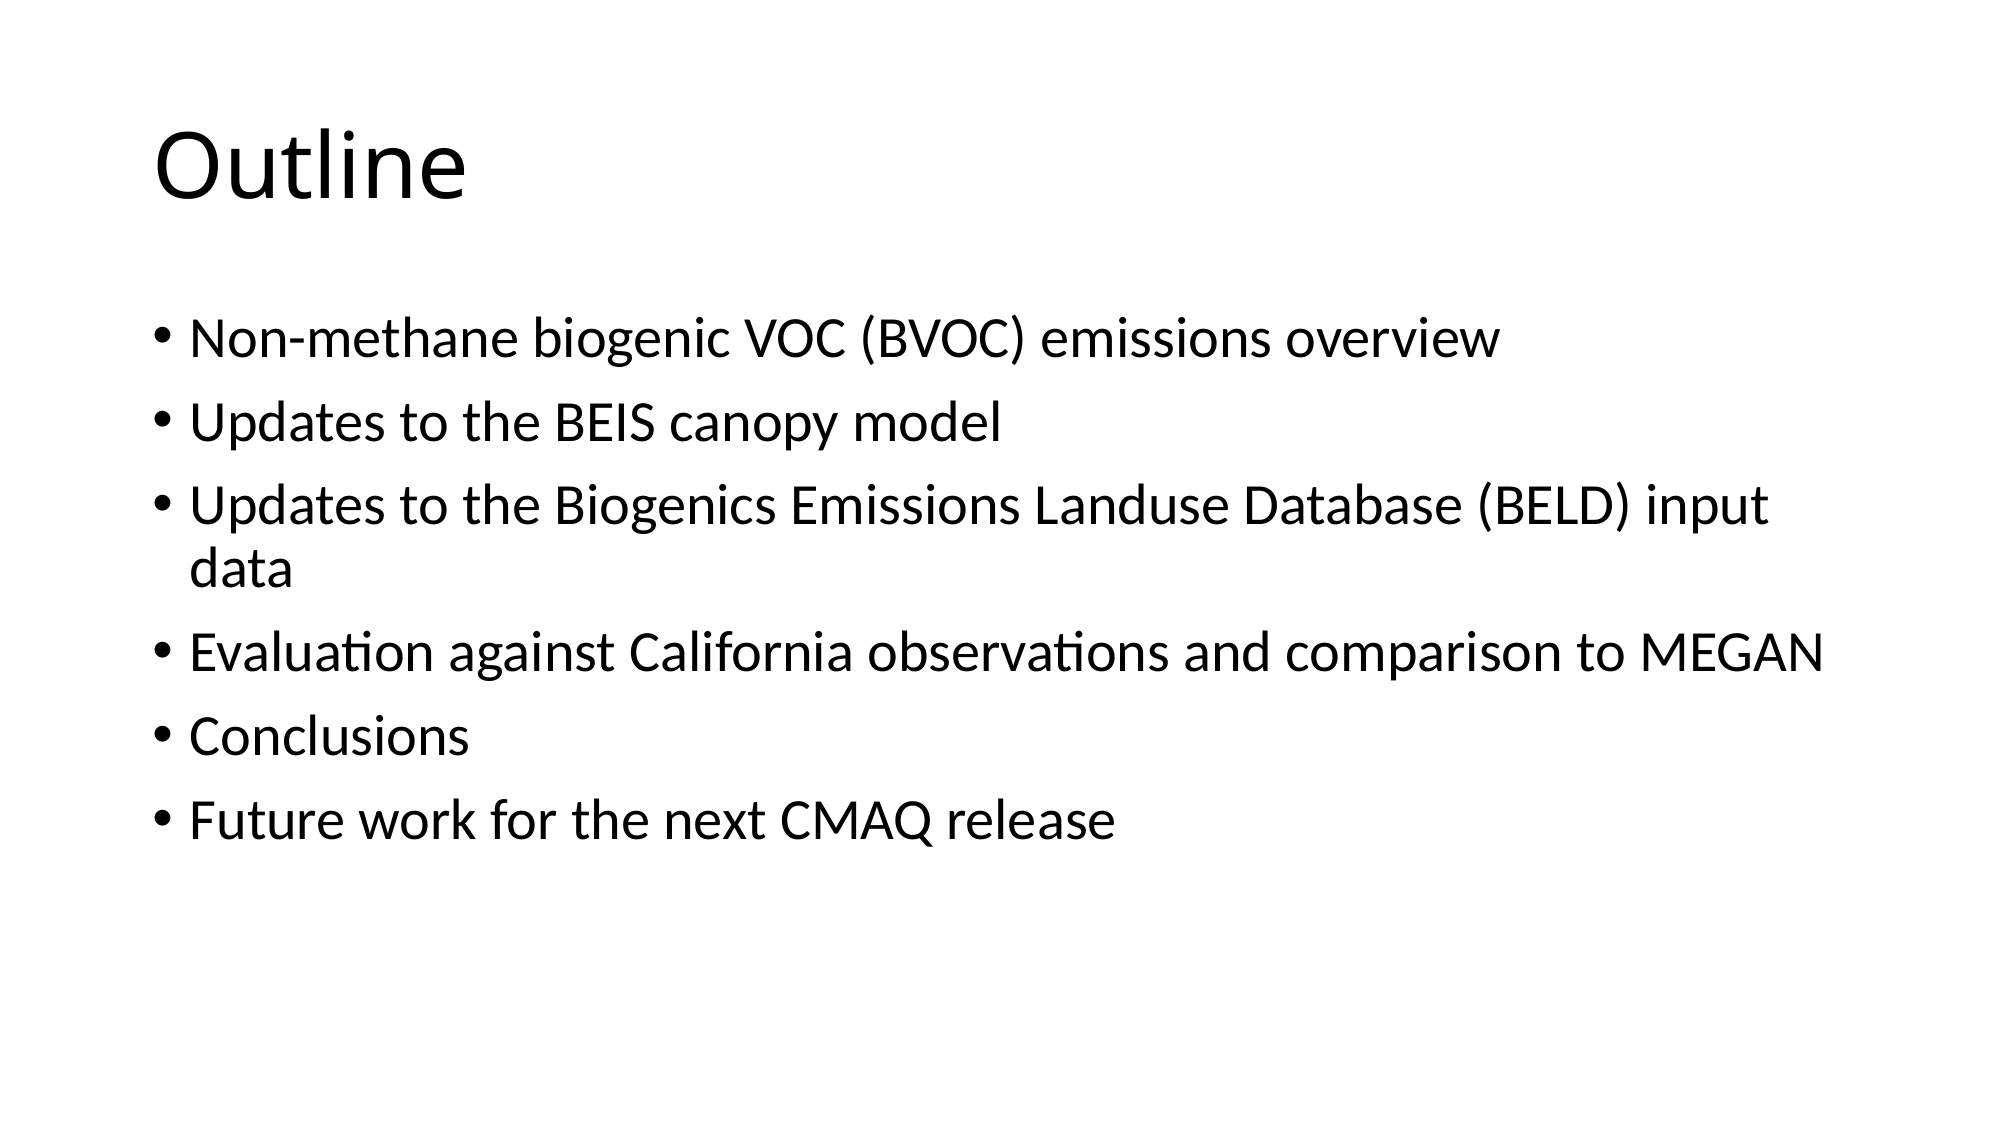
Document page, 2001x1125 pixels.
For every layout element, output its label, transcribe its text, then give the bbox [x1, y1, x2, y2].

list Non-methane biogenic VOC (BVOC) emissions overview Updates to the BEIS canopy model Updates to the Biogenics Emissions Landuse Database (BELD) input data Evaluation against California observations and comparison to MEGAN Conclusions Future work for the next CMAQ release [137, 299, 1863, 1014]
title Outline [137, 59, 1863, 278]
